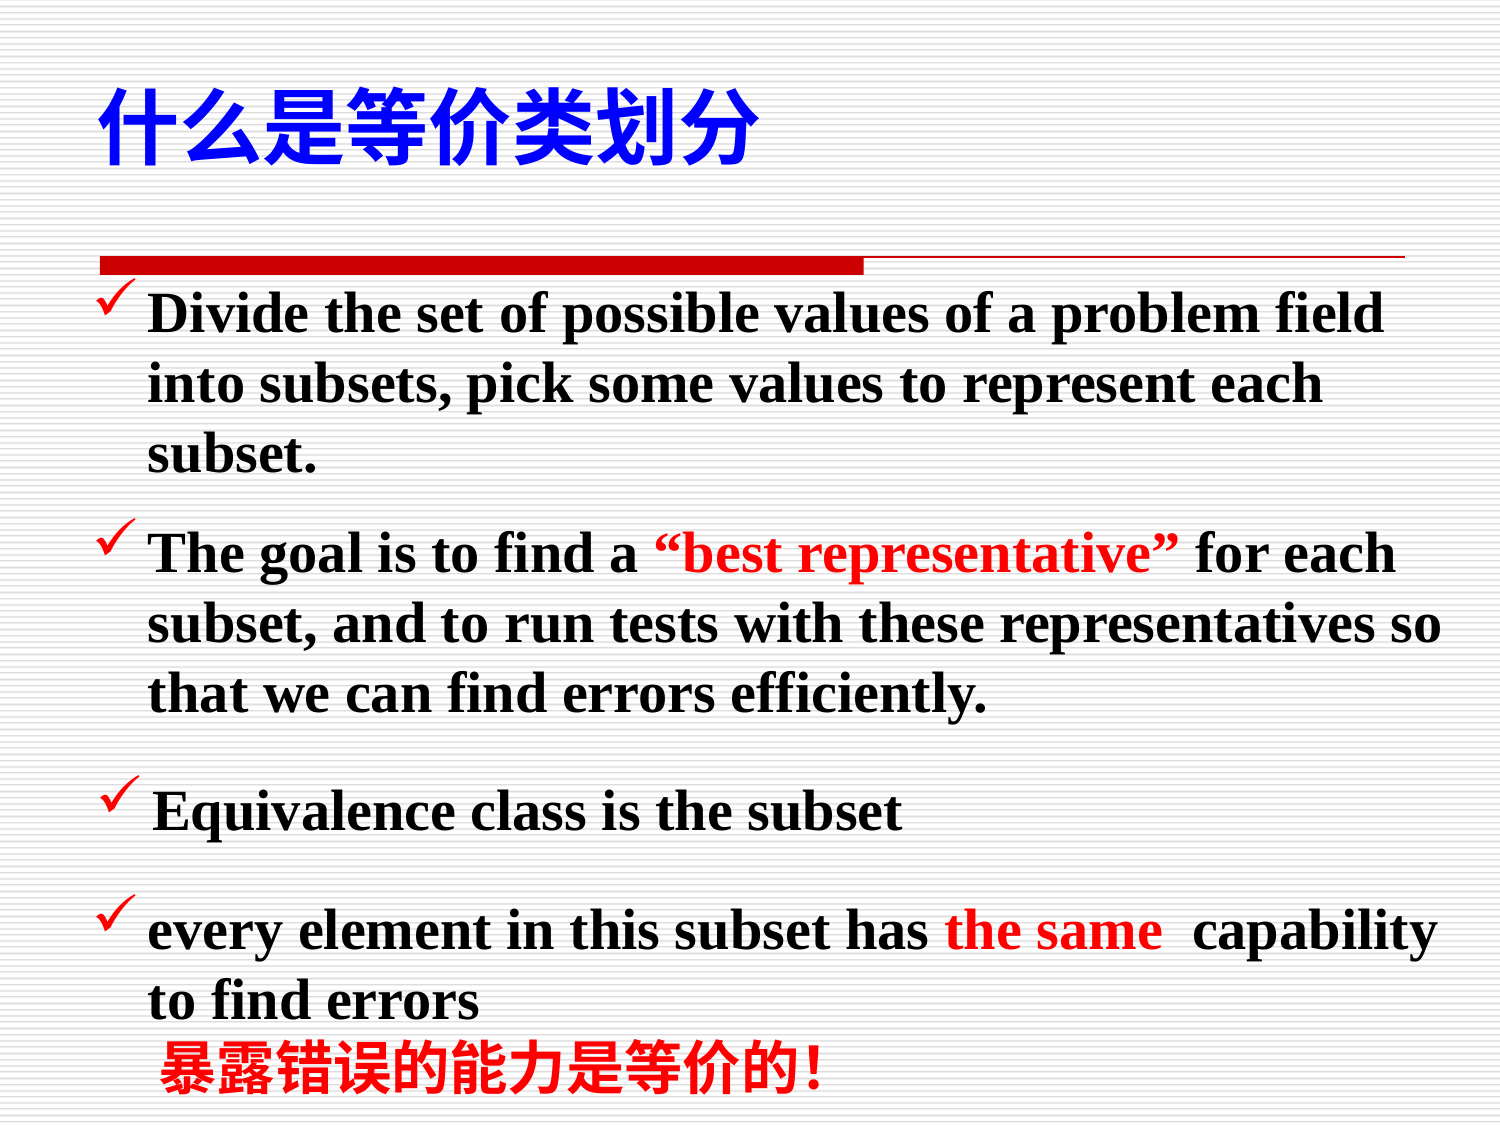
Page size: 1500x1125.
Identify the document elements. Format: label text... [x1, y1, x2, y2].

picture [0, 0, 1500, 1125]
text_box Divide the set of possible values of a problem field into subsets, pick some values to represent each subset. [76, 267, 1489, 492]
text_box The goal is to find a “best representative” for each subset, and to run tests with these representatives so that we can find errors efficiently. [76, 507, 1500, 732]
text_box 什么是等价类划分 [81, 67, 1363, 183]
text_box every element in this subset has the same capability to find errors 暴露错误的能力是等价的！ [76, 883, 1500, 1109]
text_box Equivalence class is the subset [80, 764, 919, 850]
